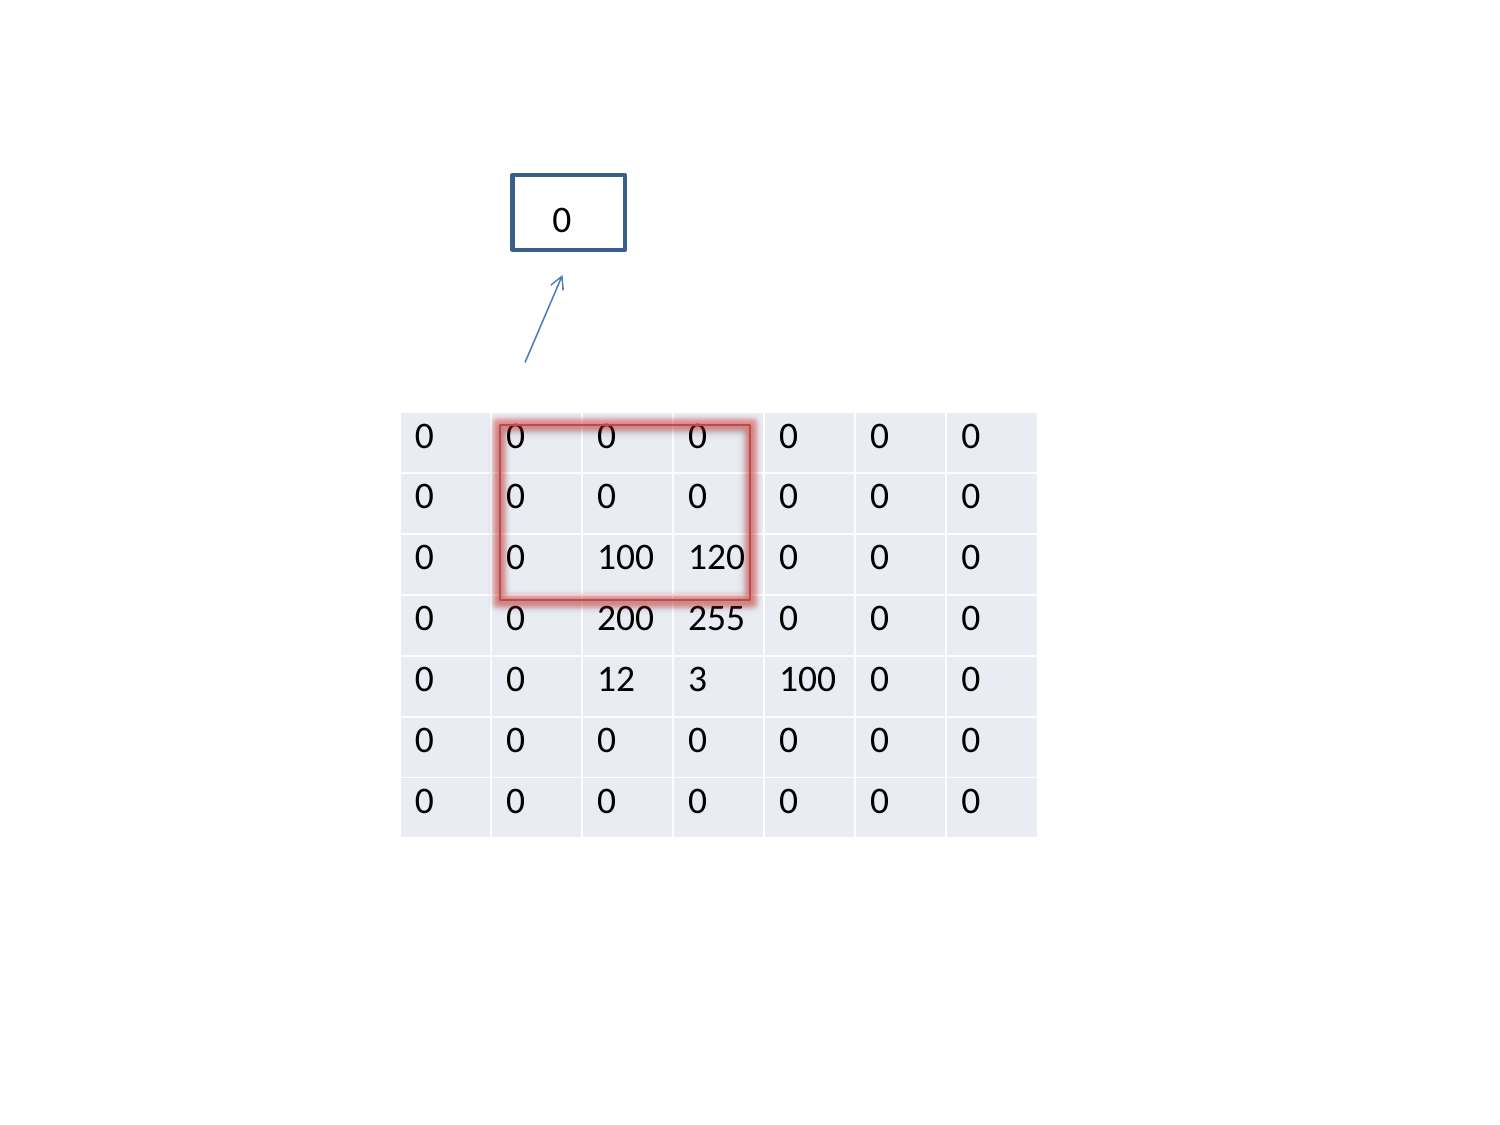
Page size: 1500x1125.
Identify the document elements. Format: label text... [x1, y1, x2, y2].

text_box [524, 274, 563, 363]
table_cell 200 [583, 612, 672, 655]
table_cell 0 [492, 778, 581, 837]
table_cell 0 [947, 657, 1037, 716]
table_cell 0 [492, 610, 581, 655]
text_box [499, 424, 751, 601]
table_cell 0 [856, 657, 945, 716]
table_cell 0 [492, 718, 581, 777]
table_cell 0 [856, 474, 945, 533]
table_cell 0 [401, 474, 490, 533]
table_cell 0 [947, 778, 1037, 837]
table_header 0 [401, 413, 490, 472]
table_cell 0 [492, 657, 581, 716]
table_cell 0 [947, 535, 1037, 594]
table_cell 0 [947, 596, 1037, 655]
table_header 0 [583, 413, 672, 417]
table_header 0 [765, 413, 854, 472]
text_box 0 [537, 187, 600, 248]
table_cell 0 [765, 474, 854, 533]
table_cell 255 [674, 596, 763, 655]
table_header 0 [674, 413, 763, 472]
table_cell 0 [583, 718, 672, 777]
table_cell 3 [674, 657, 763, 716]
table_header 0 [492, 413, 581, 421]
table_cell 0 [947, 718, 1037, 777]
table_cell 0 [401, 778, 490, 837]
table_cell 0 [401, 596, 490, 655]
table_header 0 [947, 413, 1037, 472]
table_cell 0 [765, 718, 854, 777]
table_cell 0 [674, 778, 763, 837]
table_cell 100 [765, 657, 854, 716]
table_cell 0 [401, 657, 490, 716]
table_cell 0 [401, 535, 489, 594]
table_cell 0 [765, 535, 854, 594]
table_cell 0 [856, 596, 945, 655]
table_cell 0 [401, 718, 490, 777]
table_header 0 [856, 413, 945, 472]
table_cell 0 [856, 535, 945, 594]
table_cell 0 [856, 778, 945, 837]
table_cell 0 [947, 474, 1037, 533]
text_box [510, 173, 627, 252]
table_cell 0 [583, 778, 672, 837]
table_cell 0 [856, 718, 945, 777]
table_cell 0 [765, 596, 854, 655]
table_cell 12 [583, 657, 672, 716]
table_cell 0 [674, 718, 763, 777]
table_cell 0 [765, 778, 854, 837]
